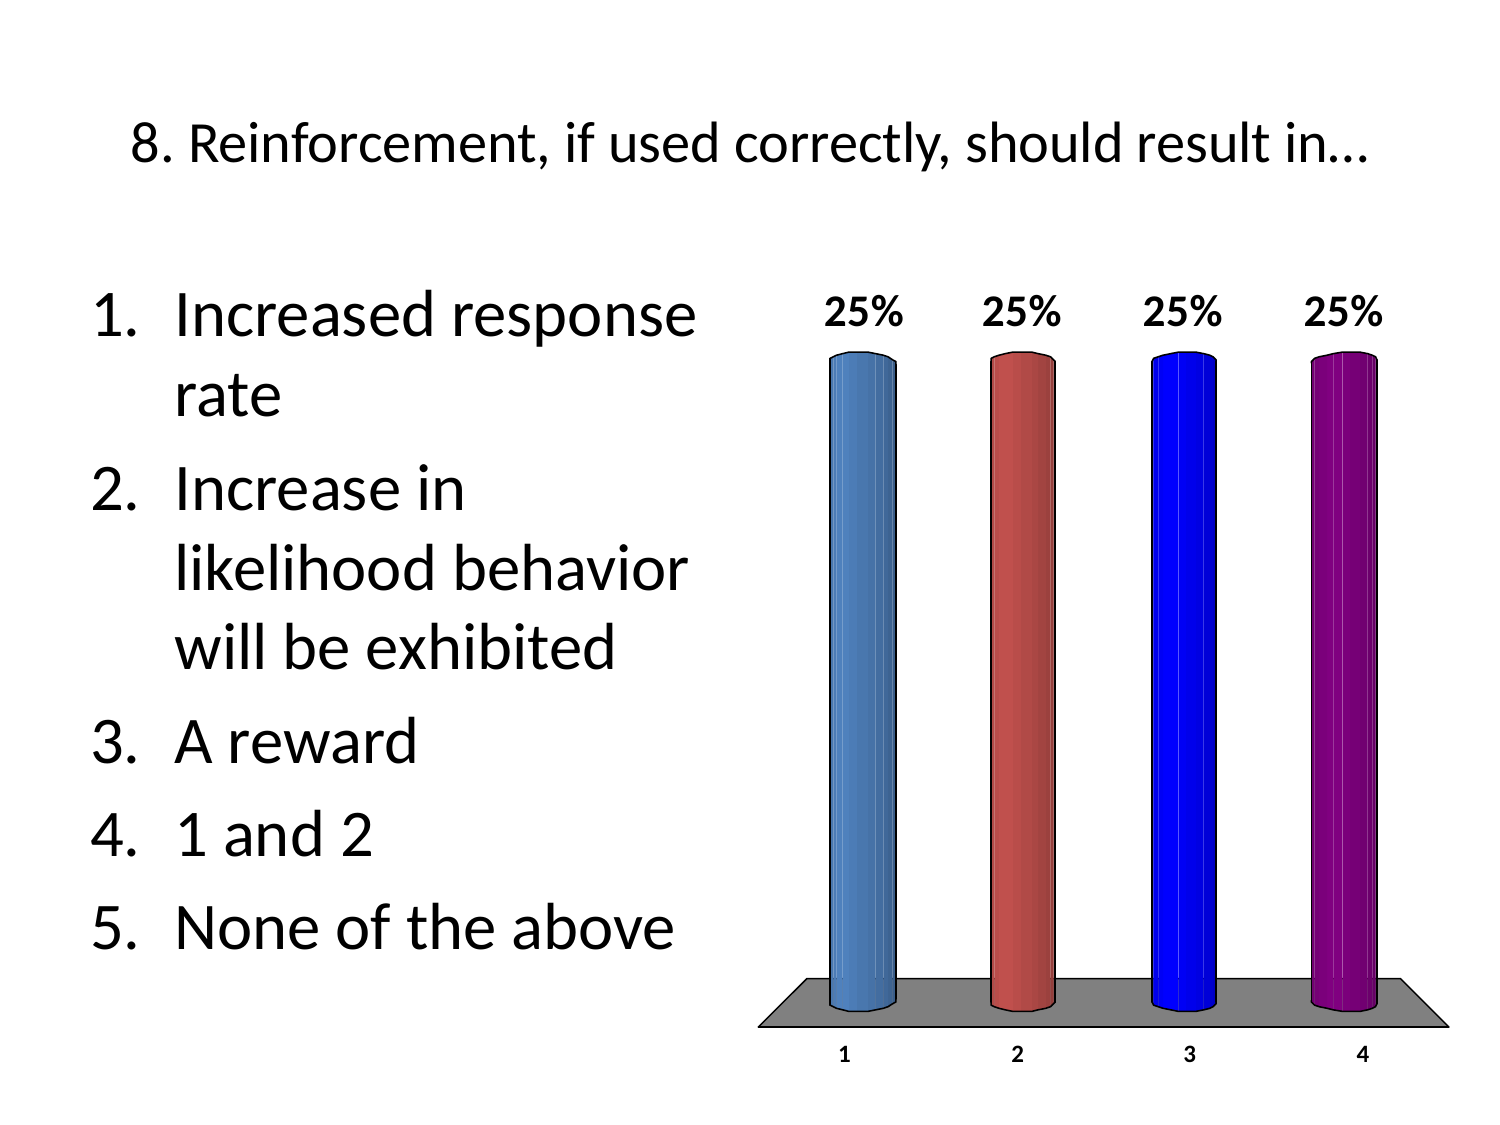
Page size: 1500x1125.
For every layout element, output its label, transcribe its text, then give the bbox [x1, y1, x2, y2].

title 8. Reinforcement, if used correctly, should result in… [75, 45, 1425, 233]
list Increased response rate Increase in likelihood behavior will be exhibited A reward 1 and 2 None of the above [75, 262, 750, 1005]
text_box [739, 270, 1490, 1115]
